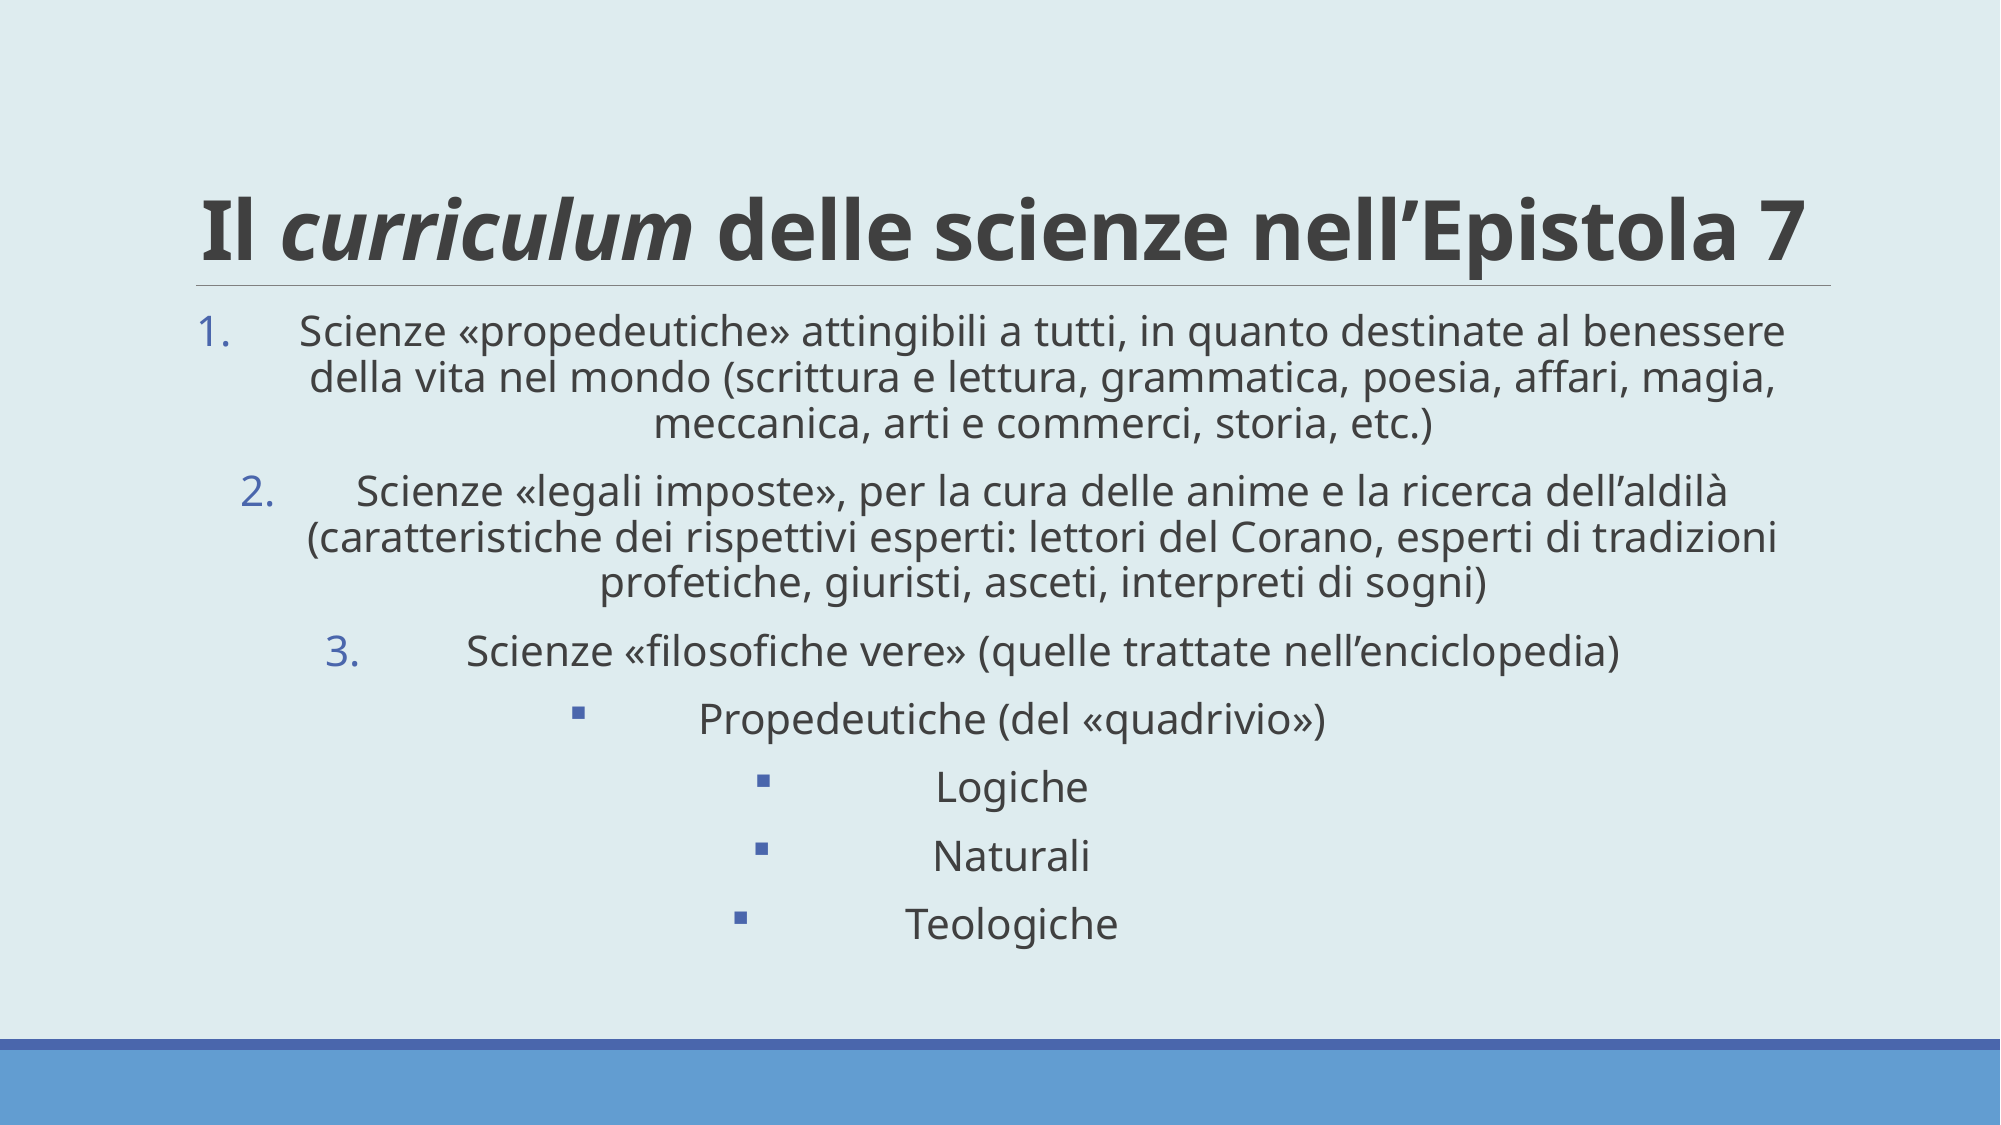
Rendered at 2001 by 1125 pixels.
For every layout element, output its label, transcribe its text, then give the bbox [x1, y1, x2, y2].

list Scienze «propedeutiche» attingibili a tutti, in quanto destinate al benessere della vita nel mondo (scrittura e lettura, grammatica, poesia, affari, magia, meccanica, arti e commerci, storia, etc.) Scienze «legali imposte», per la cura delle anime e la ricerca dell’aldilà (caratteristiche dei rispettivi esperti: lettori del Corano, esperti di tradizioni profetiche, giuristi, asceti, interpreti di sogni) Scienze «filosofiche vere» (quelle trattate nell’enciclopedia) Propedeutiche (del «quadrivio») Logiche Naturali Teologiche [180, 302, 1830, 963]
title Il curriculum delle scienze nell’Epistola 7 [180, 47, 1830, 285]
